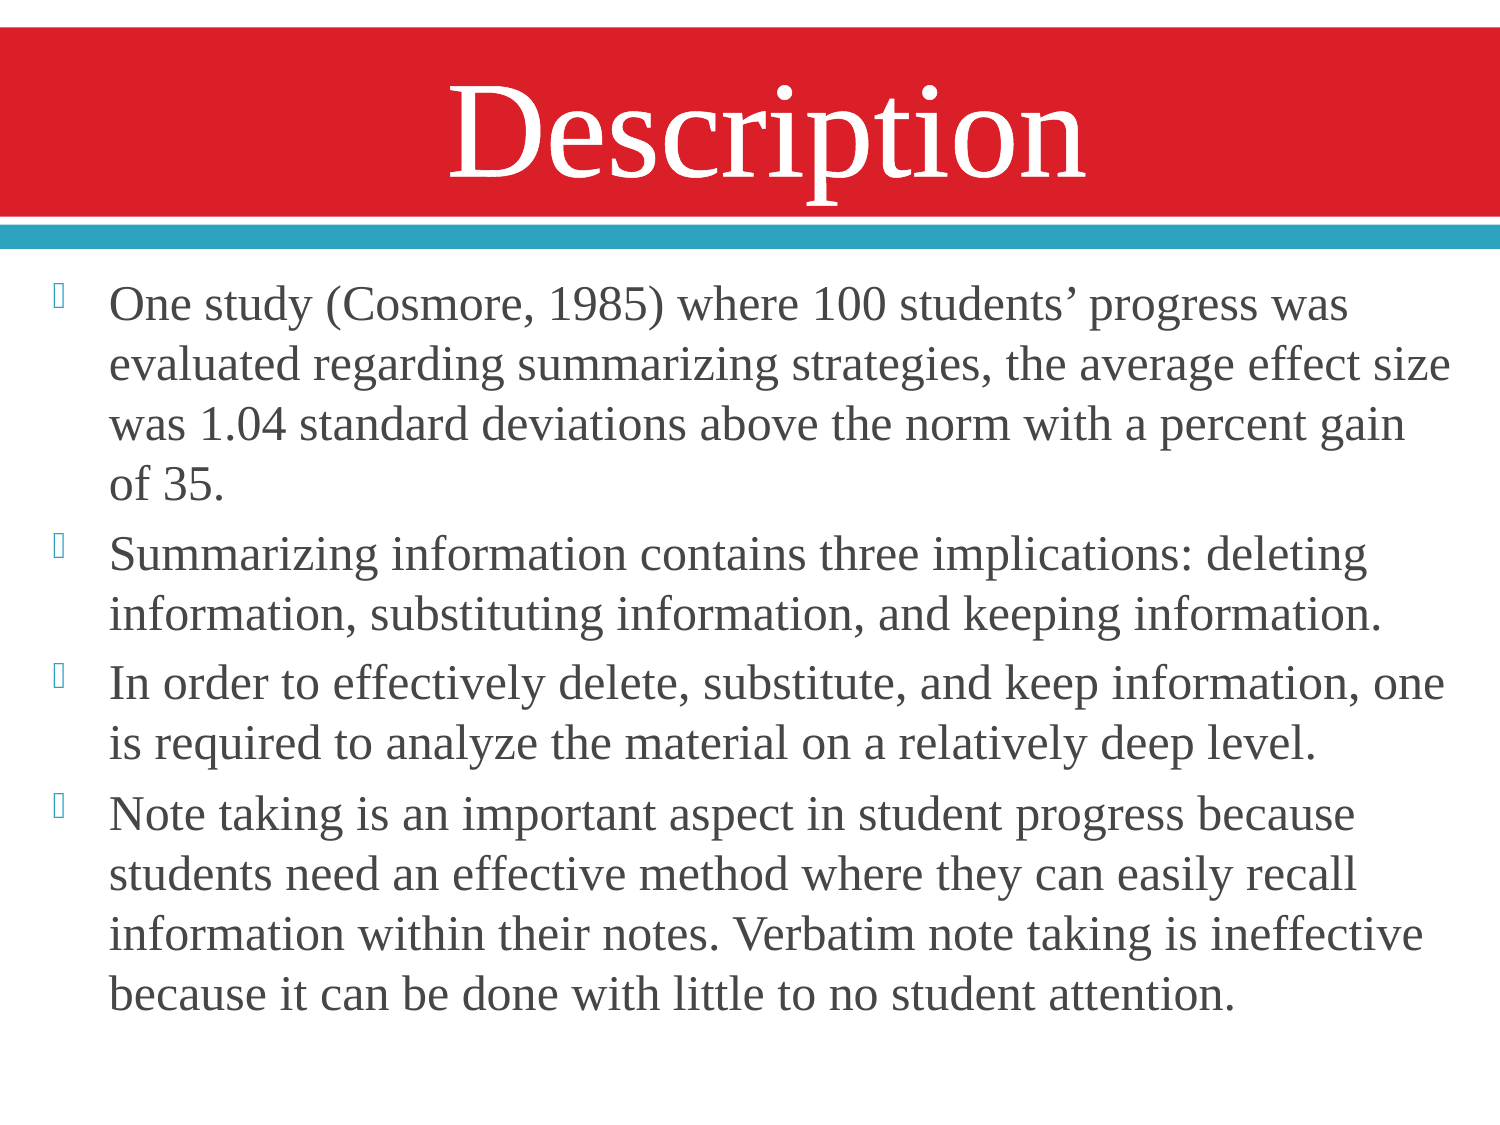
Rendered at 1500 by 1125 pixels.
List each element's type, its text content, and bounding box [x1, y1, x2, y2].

title Description [75, 29, 1425, 213]
list One study (Cosmore, 1985) where 100 students’ progress was evaluated regarding summarizing strategies, the average effect size was 1.04 standard deviations above the norm with a percent gain of 35. Summarizing information contains three implications: deleting information, substituting information, and keeping information. In order to effectively delete, substitute, and keep information, one is required to analyze the material on a relatively deep level. Note taking is an important aspect in student progress because students need an effective method where they can easily recall information within their notes. Verbatim note taking is ineffective because it can be done with little to no student attention. [37, 262, 1475, 1100]
